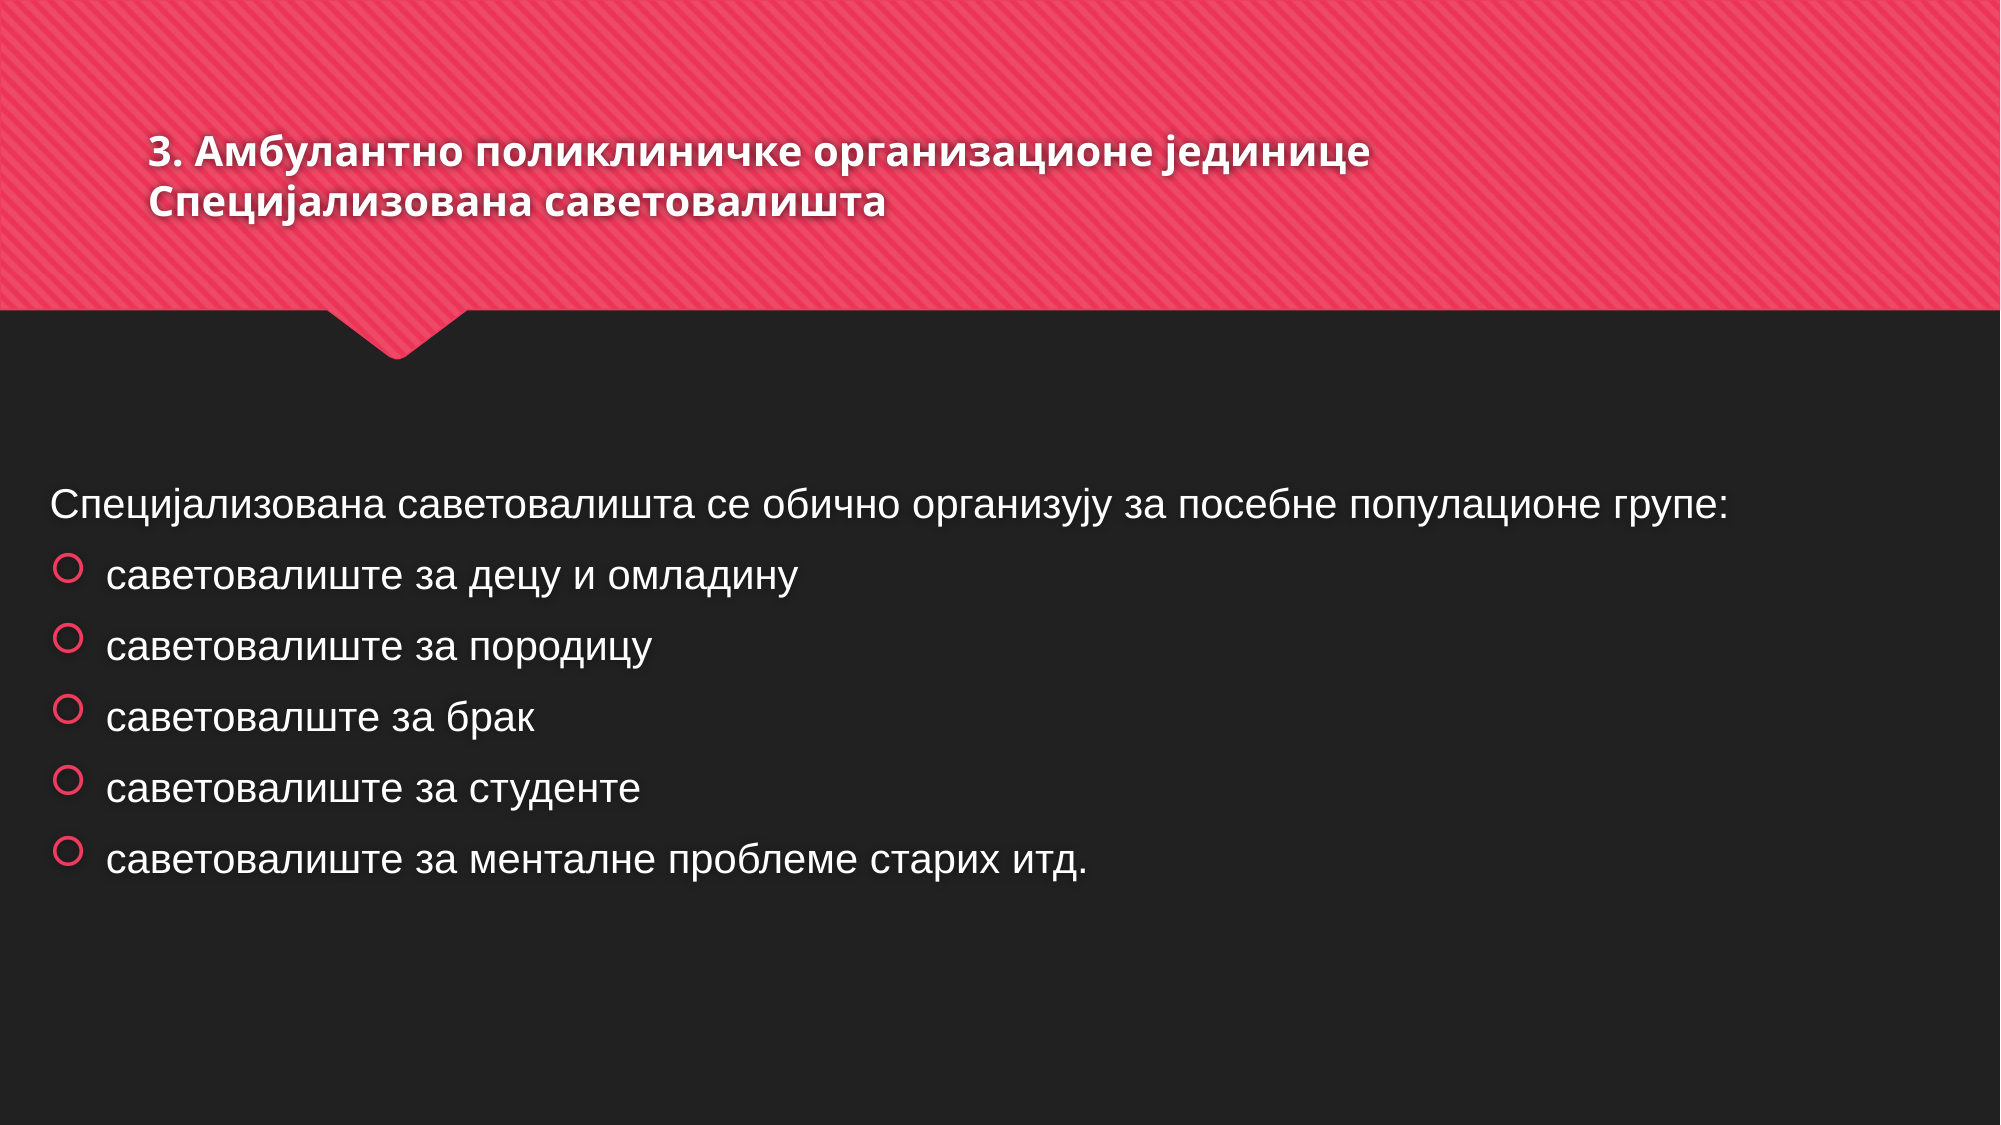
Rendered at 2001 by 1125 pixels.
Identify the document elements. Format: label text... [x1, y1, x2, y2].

title 3. Амбулантно поликлиничке организационе јединице Специјализована саветовалишта [132, 73, 1868, 233]
list Специјализована саветовалишта се обично организују за посебне популационе групе: саветовалиште за децу и омладину саветовалиште за породицу саветовалште за брак саветовалиште за студенте саветовалиште за менталне проблеме старих итд. [34, 341, 1969, 1083]
